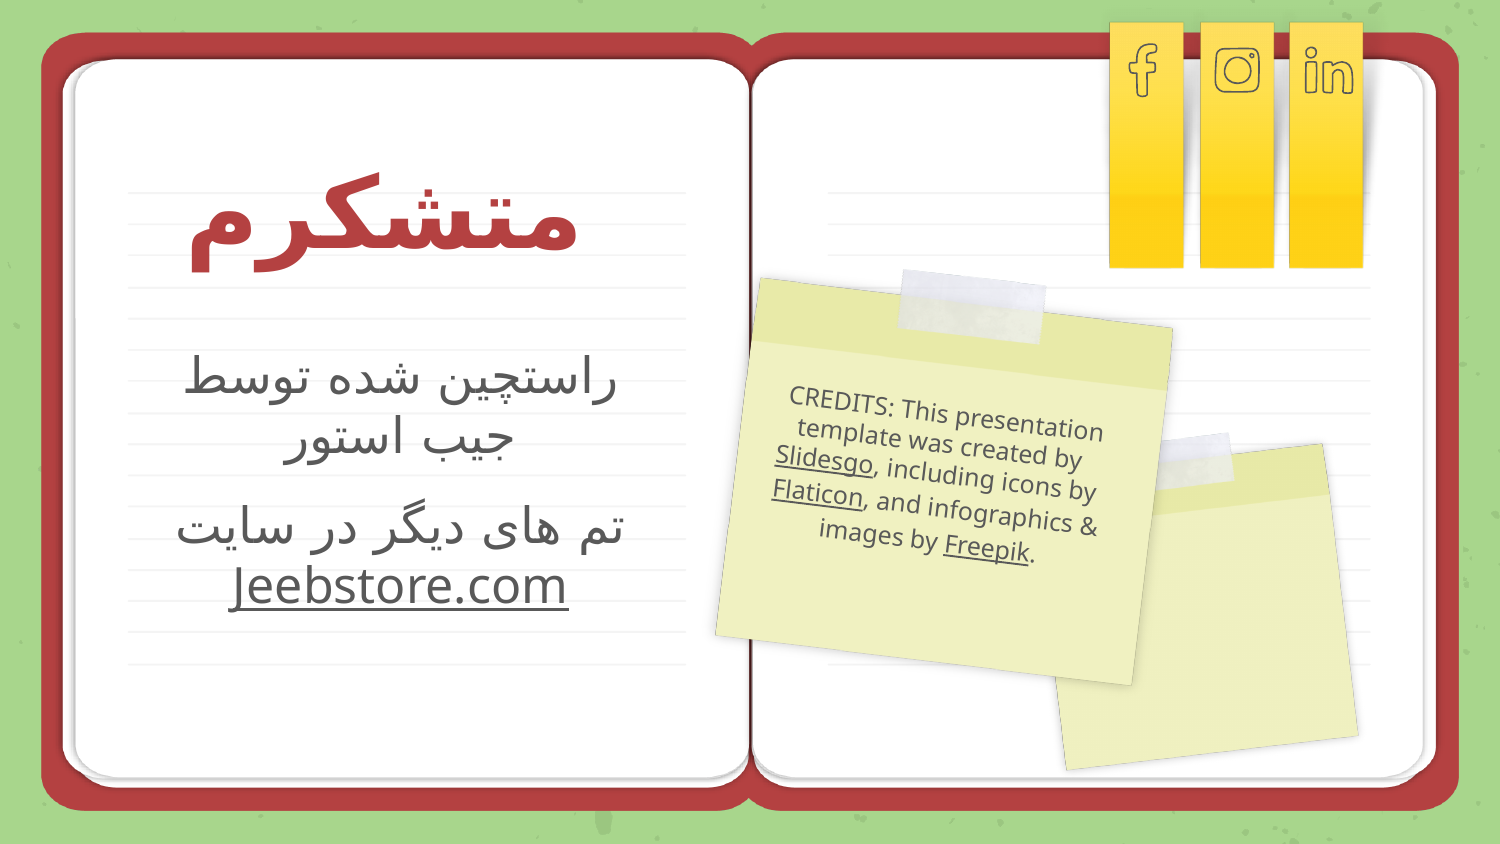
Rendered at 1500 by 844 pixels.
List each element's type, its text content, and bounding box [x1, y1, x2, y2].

subtitle راستچین شده توسط جیب استور تم های دیگر در سایت Jeebstore.com [115, 328, 687, 515]
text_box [1304, 62, 1355, 95]
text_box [1213, 47, 1261, 93]
picture [41, 0, 1497, 811]
title متشکرم [170, 164, 631, 284]
text_box [1128, 43, 1158, 77]
